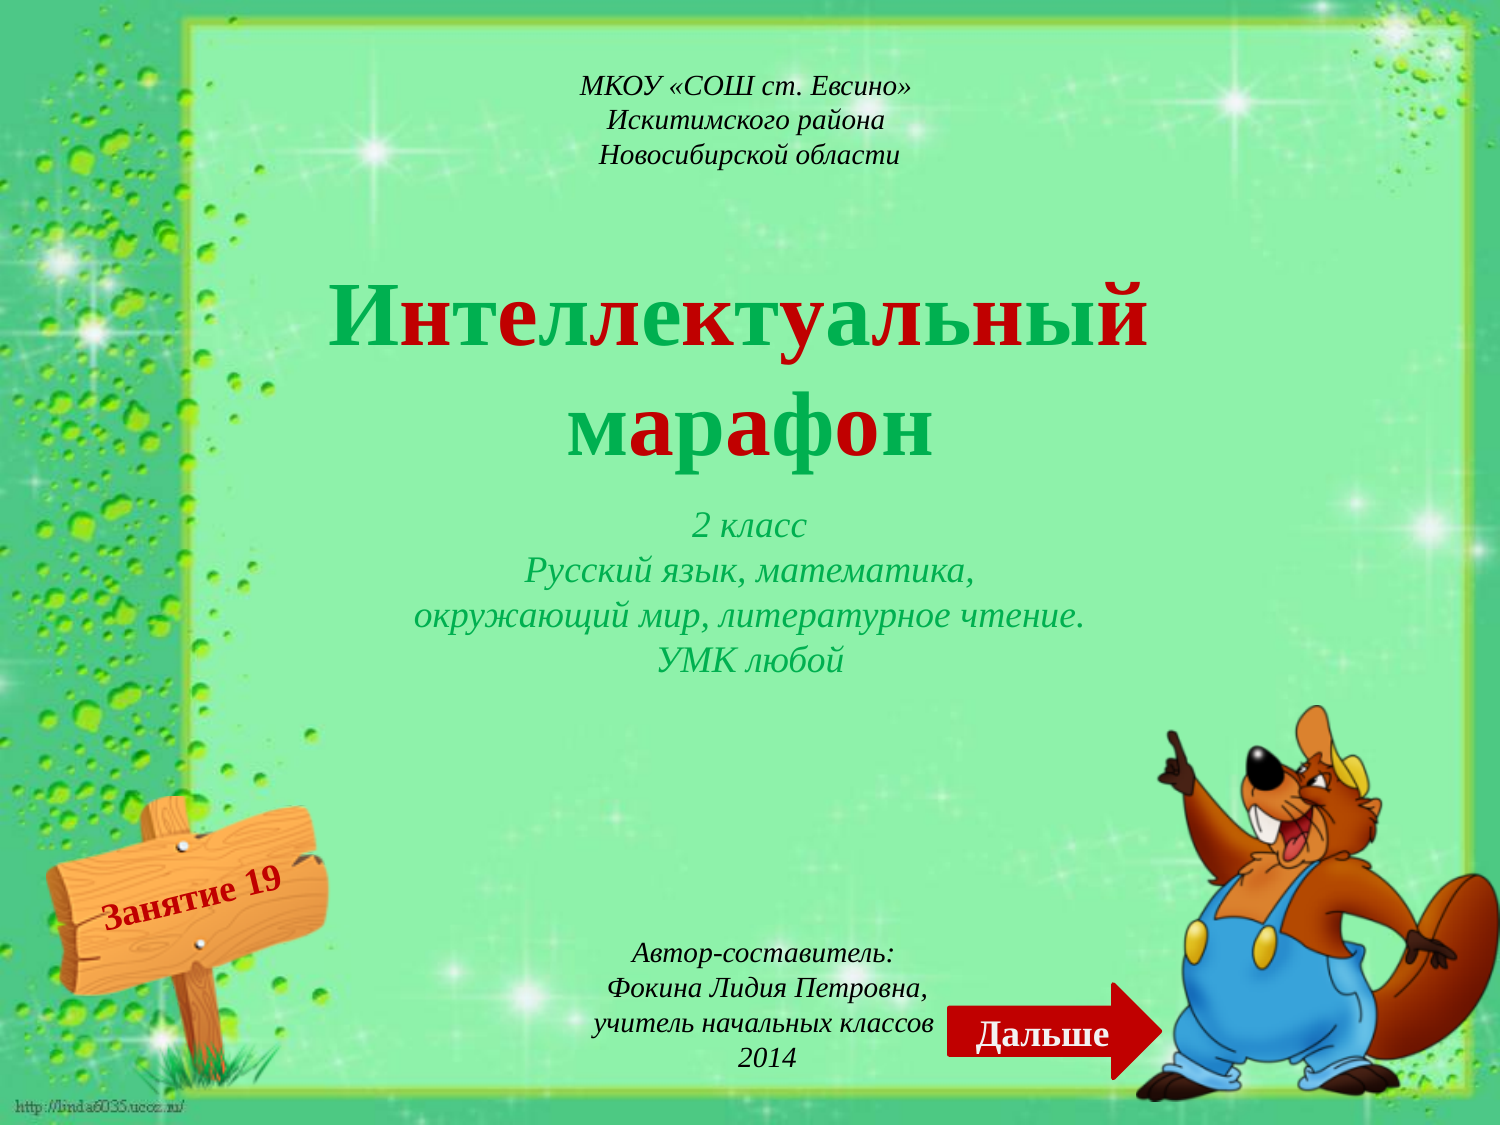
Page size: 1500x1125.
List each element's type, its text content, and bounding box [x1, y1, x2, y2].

text_box Дальше [947, 982, 1163, 1081]
text_box МКОУ «СОШ ст. Евсино» Искитимского района Новосибирской области [515, 58, 985, 179]
text_box Интеллектуальный марафон [281, 246, 1219, 481]
text_box 2 класс Русский язык, математика, окружающий мир, литературное чтение. УМК любой [398, 492, 1102, 687]
text_box Автор-составитель: Фокина Лидия Петровна, учитель начальных классов 2014 [433, 925, 1102, 1081]
picture [0, 0, 1500, 1125]
